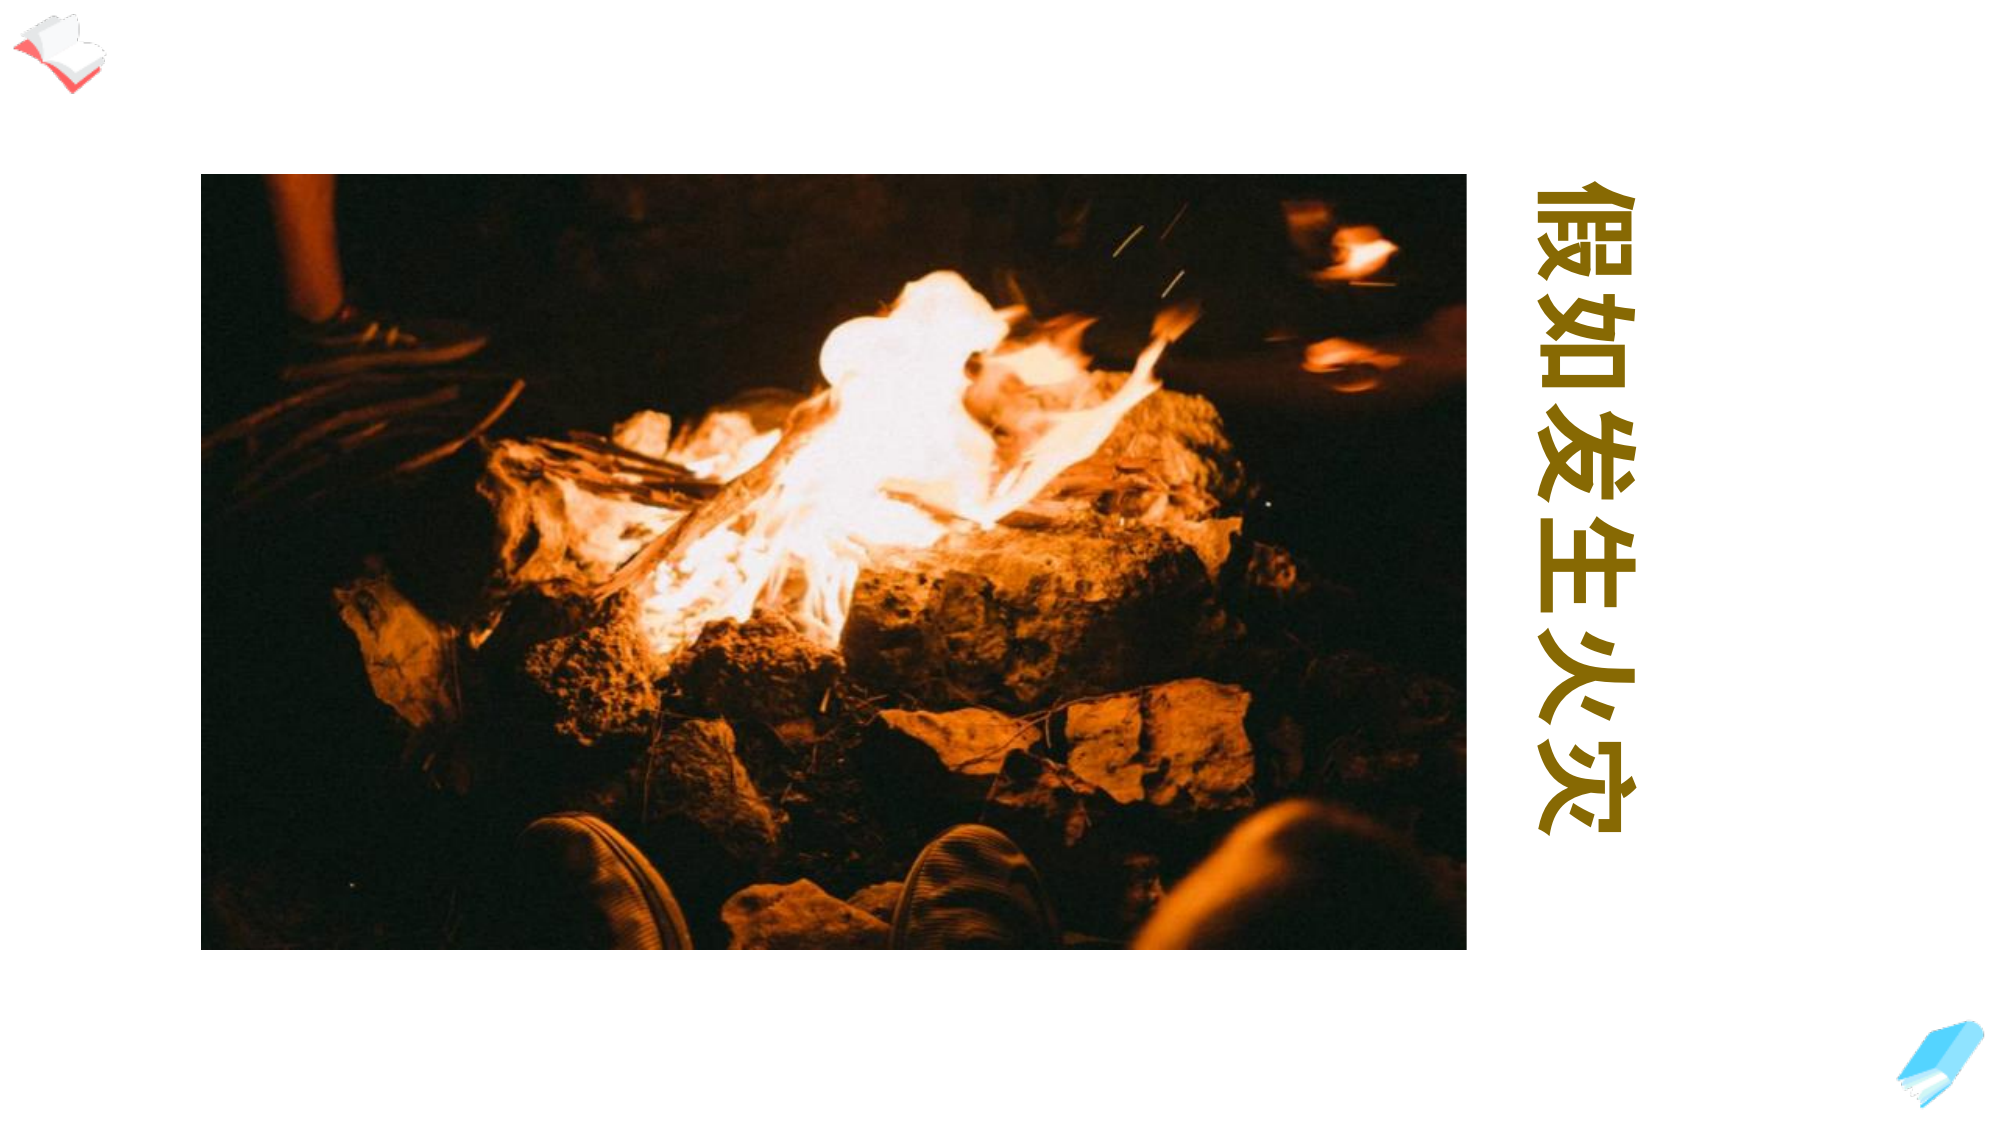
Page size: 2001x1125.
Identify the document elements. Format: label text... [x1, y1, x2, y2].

picture [201, 174, 1467, 950]
picture [0, 0, 119, 108]
picture [1881, 1003, 2000, 1125]
text_box 假如发生火灾 [1516, 174, 1799, 950]
